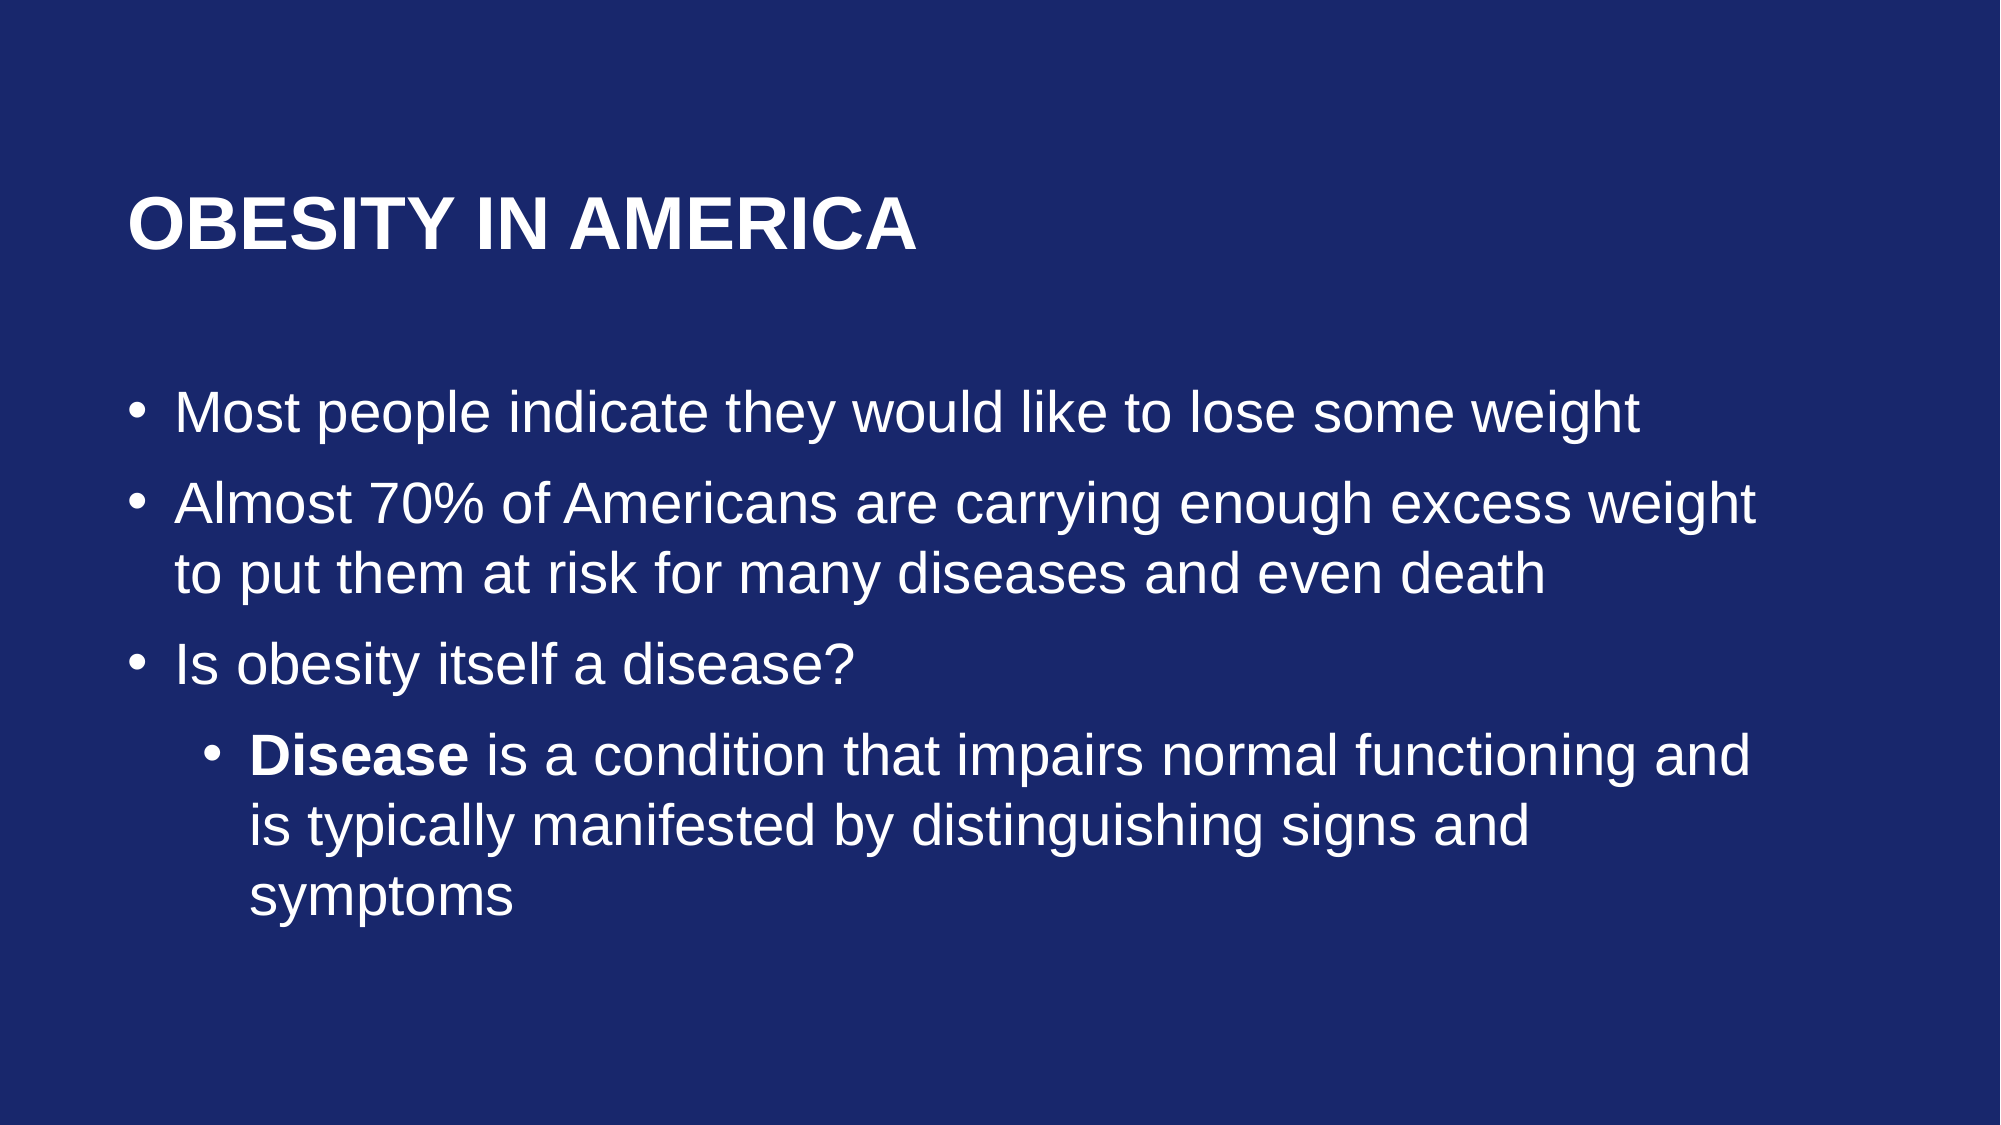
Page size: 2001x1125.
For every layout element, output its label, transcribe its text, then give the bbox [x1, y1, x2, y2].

list Most people indicate they would like to lose some weight Almost 70% of Americans are carrying enough excess weight to put them at risk for many diseases and even death Is obesity itself a disease? Disease is a condition that impairs normal functioning and is typically manifested by distinguishing signs and symptoms [112, 351, 1775, 950]
title Obesity in America [112, 99, 1775, 339]
